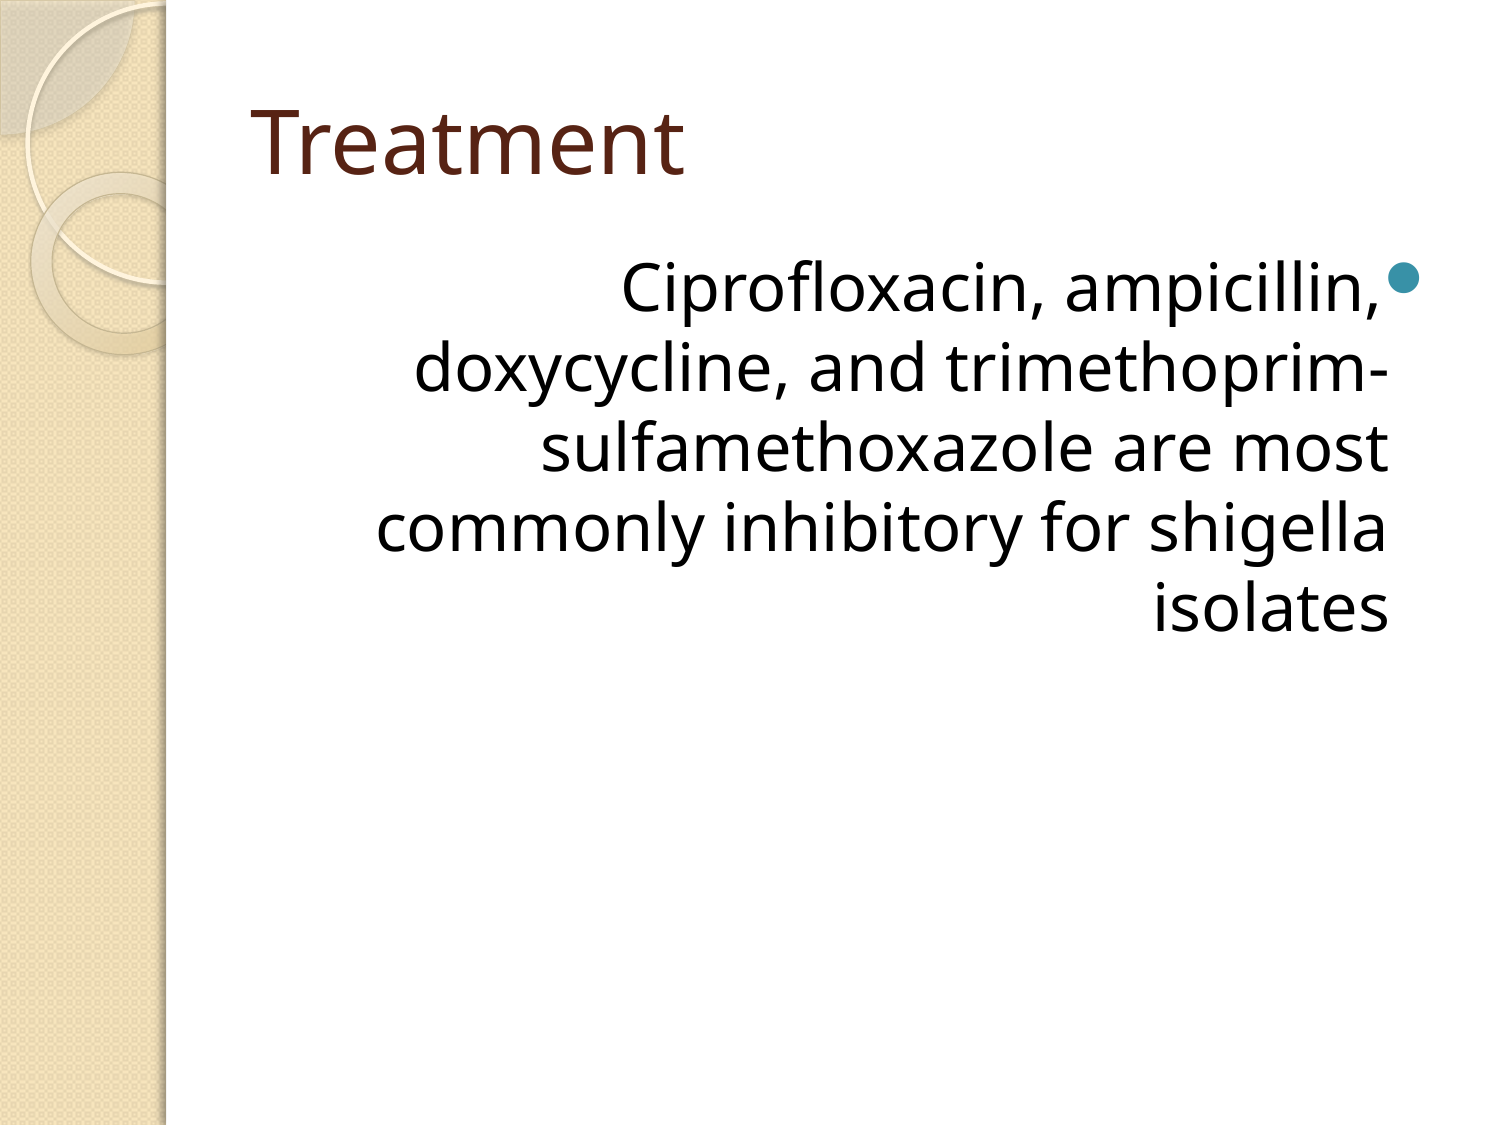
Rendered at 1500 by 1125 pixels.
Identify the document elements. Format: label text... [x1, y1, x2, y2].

list Ciprofloxacin, ampicillin, doxycycline, and trimethoprim-sulfamethoxazole are most commonly inhibitory for shigella isolates [235, 237, 1466, 1025]
title Treatment [235, 45, 1466, 233]
